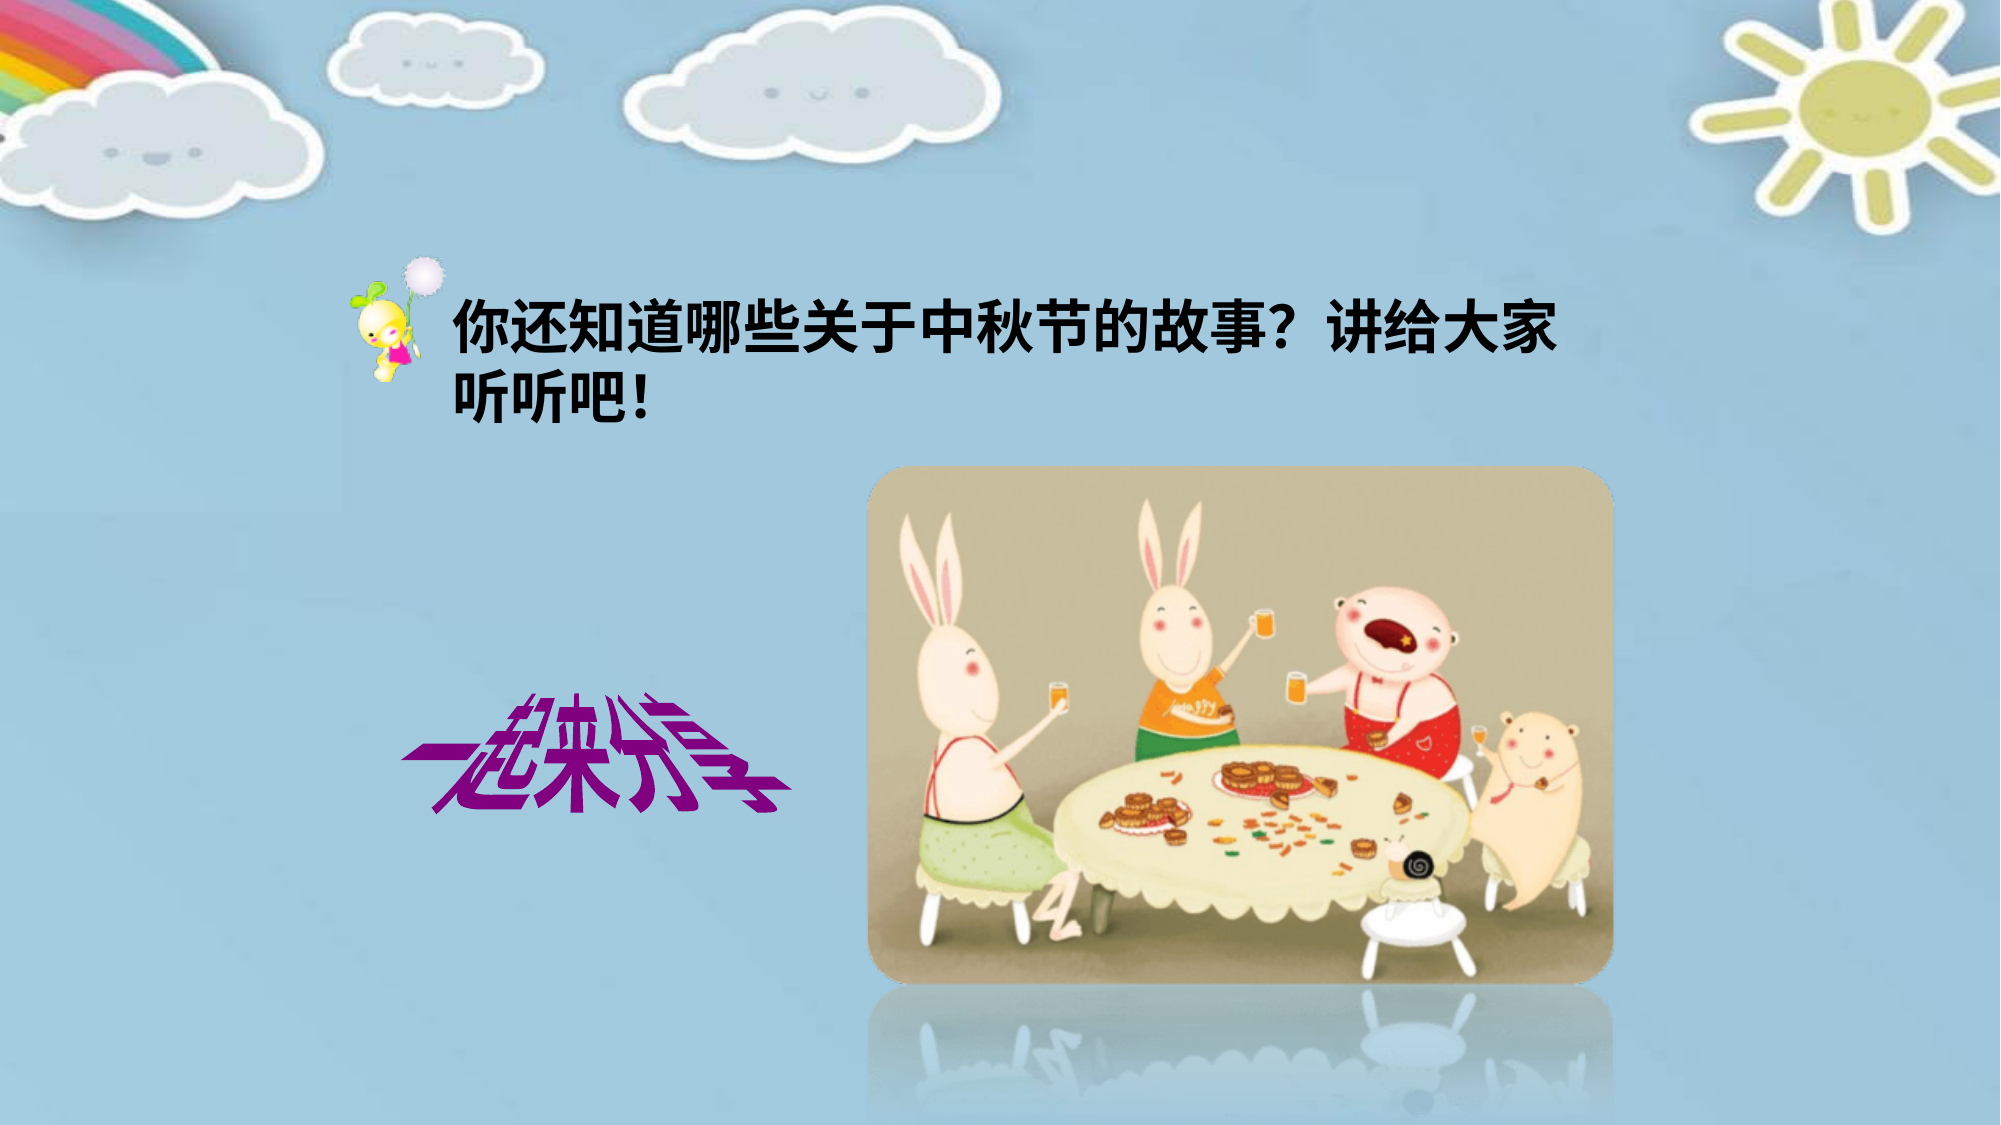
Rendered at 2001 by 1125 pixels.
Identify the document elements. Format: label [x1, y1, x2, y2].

text_box [349, 255, 1615, 440]
picture [0, 0, 2001, 1125]
